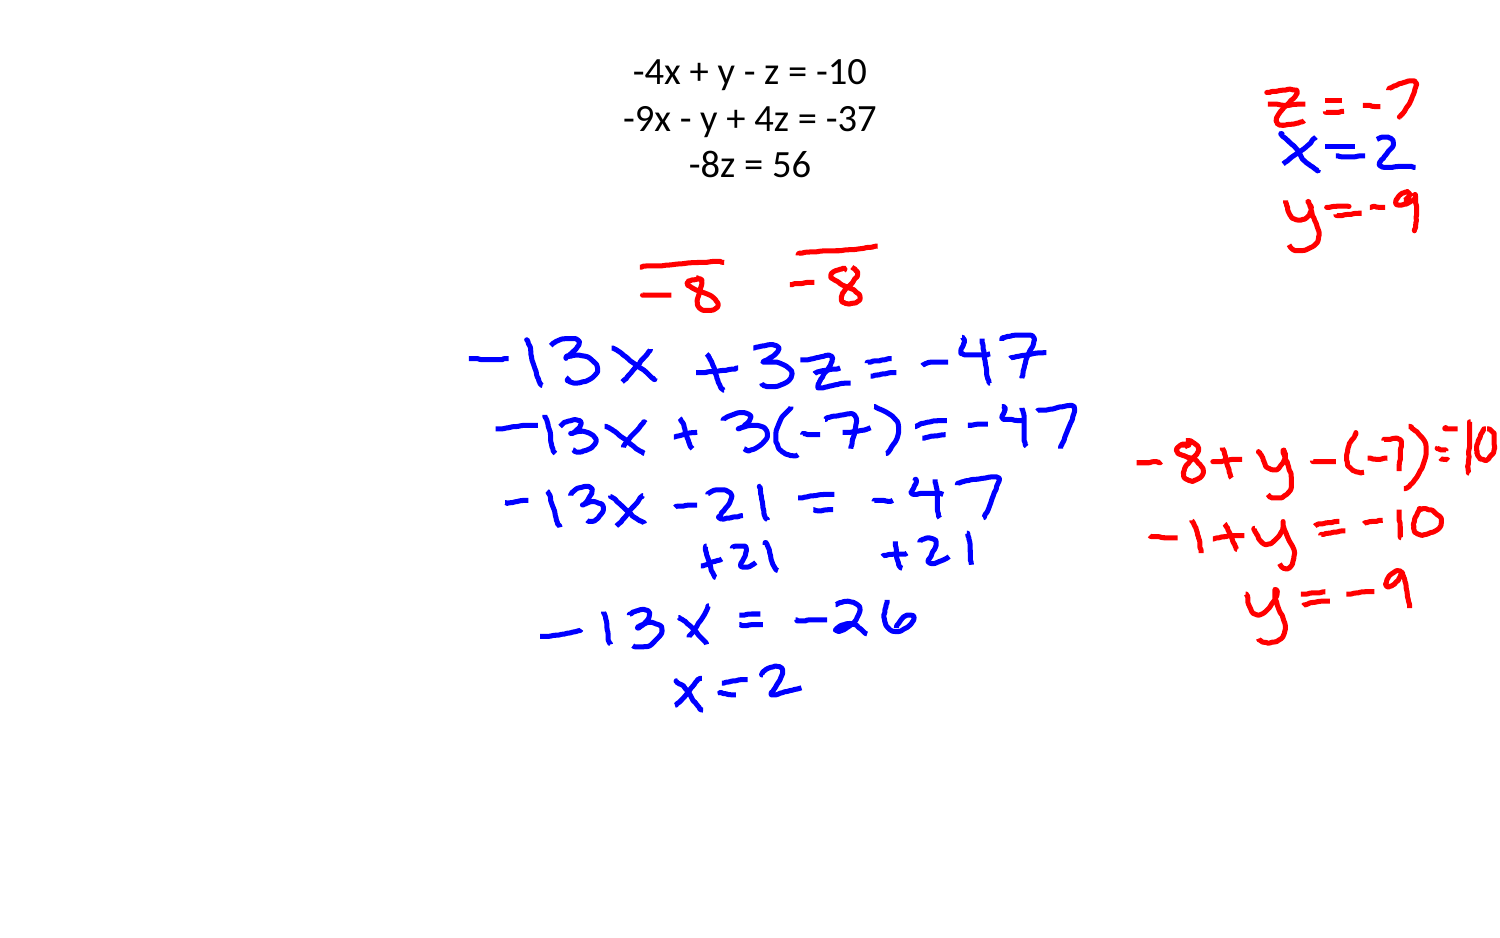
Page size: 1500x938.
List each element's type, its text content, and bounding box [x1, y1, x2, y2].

text_box [686, 276, 719, 312]
text_box [688, 693, 704, 711]
text_box [915, 419, 947, 428]
text_box [628, 442, 645, 455]
text_box [721, 678, 748, 684]
text_box [919, 537, 950, 565]
text_box [1036, 404, 1076, 449]
text_box [1009, 351, 1047, 360]
text_box [1149, 534, 1178, 539]
text_box [834, 600, 868, 635]
text_box [882, 599, 915, 633]
text_box [638, 366, 656, 381]
text_box [544, 414, 556, 455]
text_box [1367, 457, 1388, 461]
text_box [674, 677, 702, 707]
text_box [966, 532, 973, 565]
text_box [674, 504, 698, 508]
text_box [706, 353, 716, 370]
text_box [704, 545, 712, 562]
text_box [967, 423, 988, 427]
text_box [675, 680, 688, 692]
text_box [798, 493, 835, 499]
text_box [1136, 460, 1162, 464]
text_box [622, 421, 647, 448]
text_box [960, 336, 983, 356]
text_box [1001, 334, 1036, 357]
text_box [602, 611, 612, 645]
text_box [801, 432, 821, 436]
text_box [1436, 447, 1447, 452]
text_box [688, 605, 709, 638]
text_box [615, 494, 644, 527]
text_box [718, 691, 736, 696]
text_box [1300, 590, 1326, 595]
text_box [1387, 80, 1418, 118]
text_box [922, 433, 946, 439]
text_box [1267, 103, 1306, 107]
text_box [696, 367, 739, 374]
text_box [1275, 107, 1305, 127]
text_box [1001, 405, 1023, 422]
text_box [1376, 136, 1416, 169]
text_box [629, 512, 646, 524]
text_box [678, 616, 694, 631]
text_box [1285, 191, 1417, 252]
text_box [731, 545, 757, 568]
text_box [881, 553, 895, 558]
text_box [1266, 88, 1298, 104]
text_box [775, 406, 799, 457]
text_box [1221, 447, 1227, 459]
text_box [1324, 110, 1345, 114]
text_box [894, 541, 903, 569]
text_box [874, 405, 900, 455]
title -4x + y - z = -10 -9x - y + 4z = -37 -8z = 56 [75, 37, 1425, 194]
text_box [559, 418, 597, 453]
text_box [609, 495, 628, 512]
text_box [694, 630, 708, 645]
text_box [1346, 590, 1375, 595]
text_box [604, 425, 627, 442]
text_box [569, 485, 605, 523]
text_box [722, 411, 769, 452]
text_box [921, 361, 949, 367]
text_box [956, 476, 1001, 519]
text_box [1212, 458, 1243, 463]
text_box [739, 623, 763, 627]
text_box [685, 435, 693, 450]
text_box [1299, 152, 1320, 172]
text_box [760, 665, 802, 696]
text_box [797, 245, 878, 256]
text_box [707, 489, 743, 520]
text_box [1212, 534, 1230, 540]
text_box [813, 508, 834, 512]
text_box [1245, 588, 1287, 644]
text_box [1362, 104, 1381, 108]
text_box [628, 608, 663, 648]
text_box [1314, 520, 1340, 527]
text_box [468, 357, 509, 361]
text_box [1282, 136, 1317, 165]
text_box [842, 427, 871, 434]
text_box [1444, 426, 1458, 430]
text_box [981, 338, 991, 384]
text_box [700, 558, 723, 567]
text_box [679, 417, 687, 433]
text_box [800, 354, 834, 370]
text_box [1475, 428, 1496, 462]
text_box [830, 266, 861, 305]
text_box [1319, 530, 1346, 536]
text_box [873, 499, 894, 503]
text_box [1280, 132, 1299, 151]
text_box [817, 372, 851, 389]
text_box [870, 371, 897, 377]
text_box [866, 357, 892, 364]
text_box [1224, 523, 1238, 551]
text_box [505, 499, 529, 505]
text_box [1363, 519, 1383, 525]
text_box [813, 367, 841, 375]
text_box [1021, 407, 1028, 447]
text_box [1384, 569, 1411, 609]
text_box [789, 281, 815, 286]
text_box [525, 339, 543, 387]
text_box [764, 541, 779, 572]
text_box [1439, 457, 1449, 462]
text_box [1011, 356, 1029, 379]
text_box [550, 337, 599, 384]
text_box [1403, 425, 1427, 490]
text_box [1383, 437, 1403, 472]
text_box [934, 479, 941, 519]
text_box [1225, 462, 1233, 479]
text_box [825, 412, 858, 449]
text_box [1175, 439, 1205, 483]
text_box [1253, 520, 1296, 570]
text_box [1302, 600, 1330, 607]
text_box [495, 424, 538, 430]
text_box [1191, 520, 1202, 554]
text_box [910, 478, 936, 496]
text_box [714, 373, 725, 391]
text_box [1257, 449, 1293, 499]
text_box [611, 347, 637, 365]
text_box [639, 260, 725, 268]
text_box [758, 485, 769, 521]
text_box [621, 349, 652, 383]
text_box [546, 490, 561, 528]
text_box [540, 628, 582, 638]
text_box [673, 431, 698, 438]
text_box [1412, 507, 1443, 537]
text_box [1466, 421, 1471, 475]
text_box [753, 343, 793, 388]
text_box [1345, 431, 1365, 474]
text_box [709, 564, 717, 579]
text_box [1398, 509, 1402, 539]
